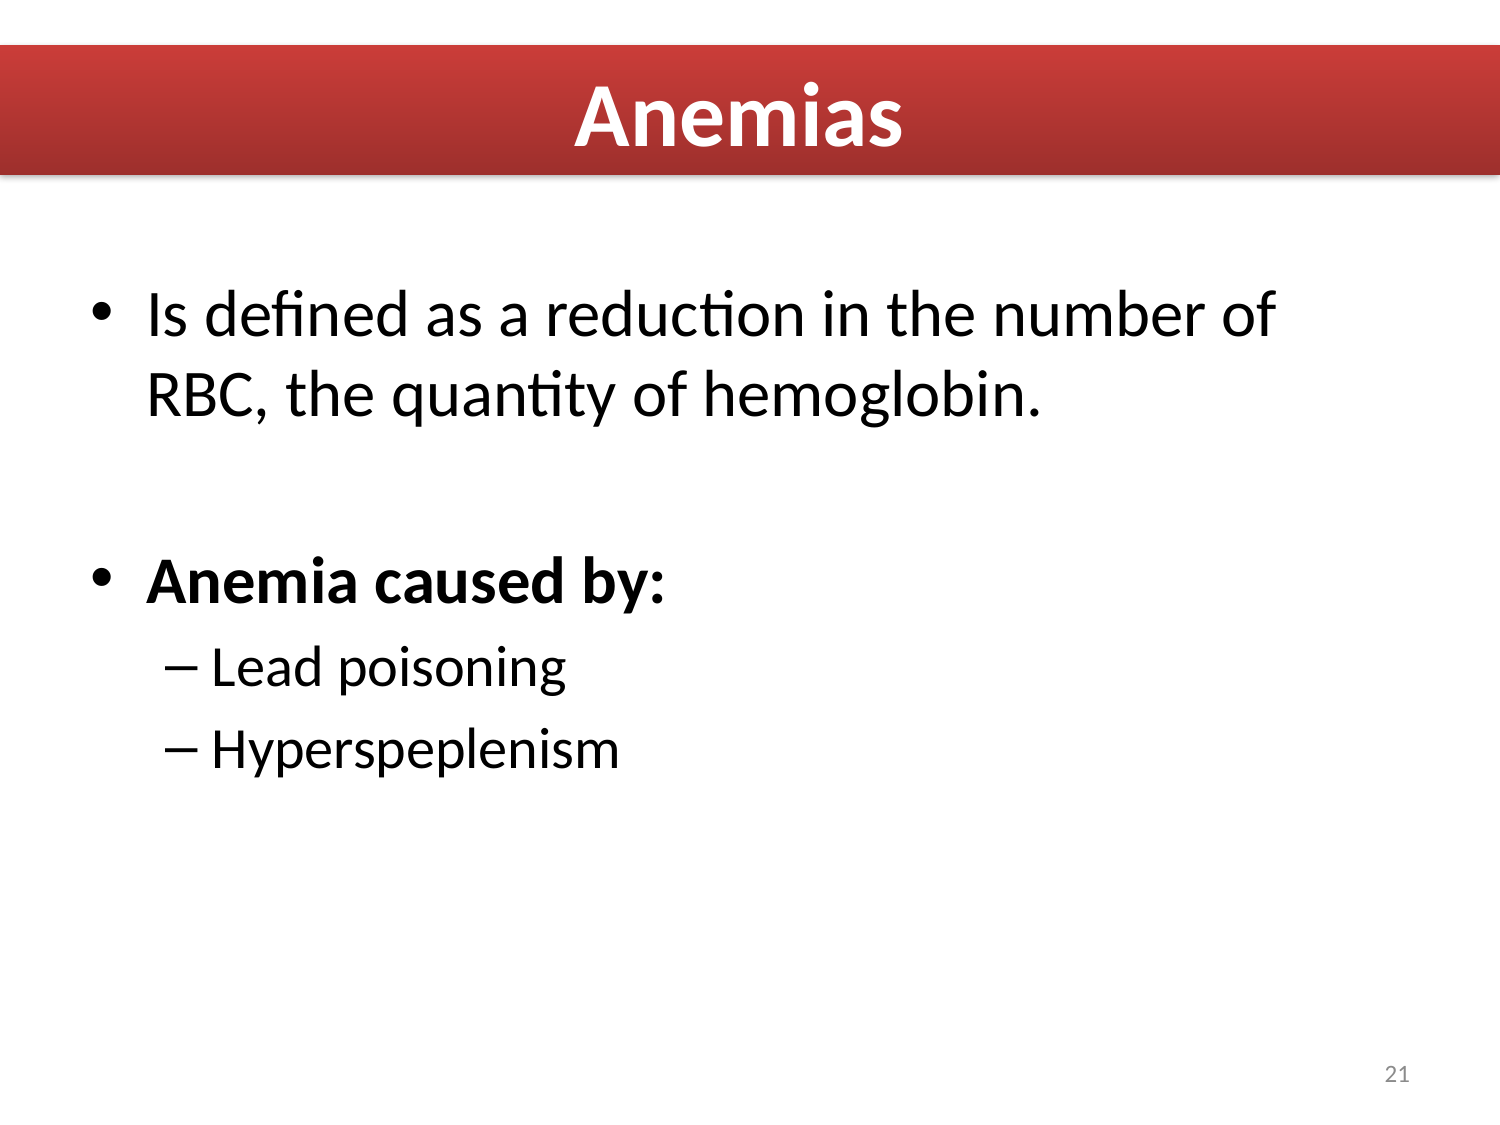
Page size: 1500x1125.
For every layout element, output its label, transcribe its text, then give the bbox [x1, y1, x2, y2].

slide_number 21 [1074, 1042, 1425, 1103]
list Is defined as a reduction in the number of RBC, the quantity of hemoglobin. Anemia caused by: Lead poisoning Hyperspeplenism [75, 262, 1425, 1005]
title Anemias [0, 45, 1500, 175]
